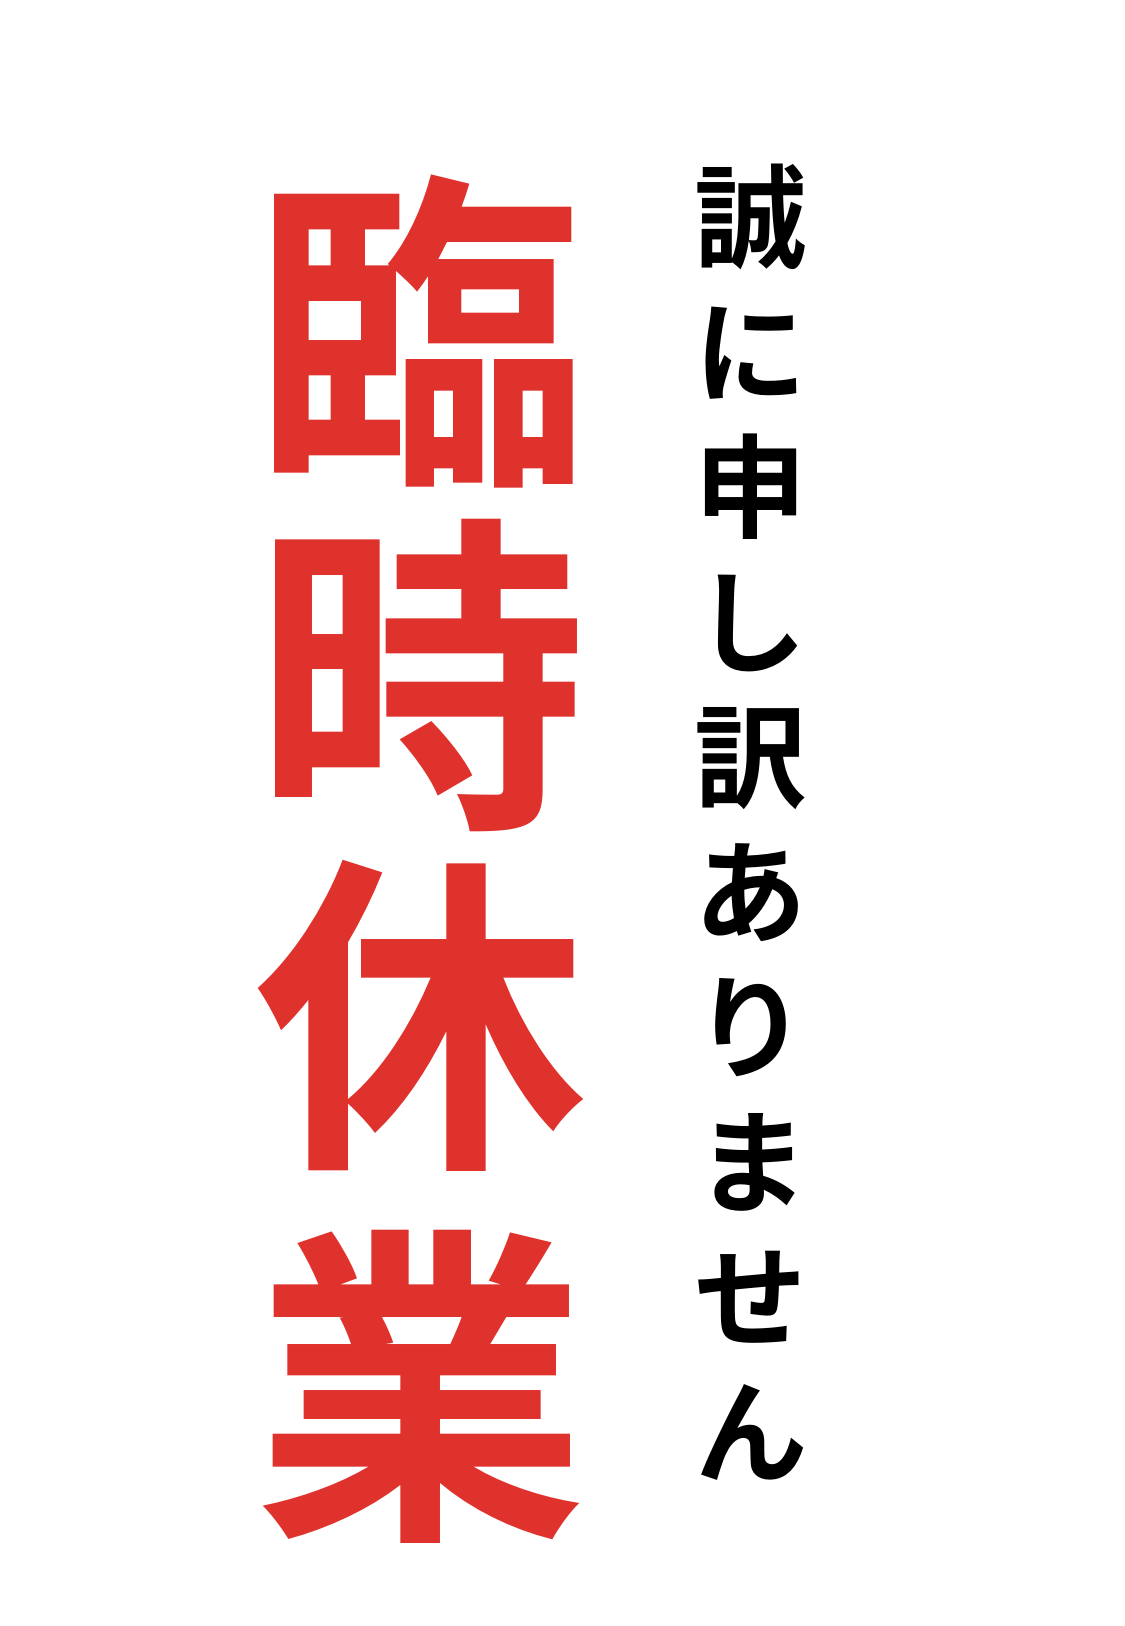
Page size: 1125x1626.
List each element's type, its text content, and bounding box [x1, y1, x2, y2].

text_box 業 [113, 1173, 728, 1588]
text_box 誠に申し訳ありません [728, 139, 850, 1505]
text_box 休 [113, 801, 728, 1173]
text_box 時 [113, 461, 728, 801]
text_box 臨 [113, 117, 728, 461]
